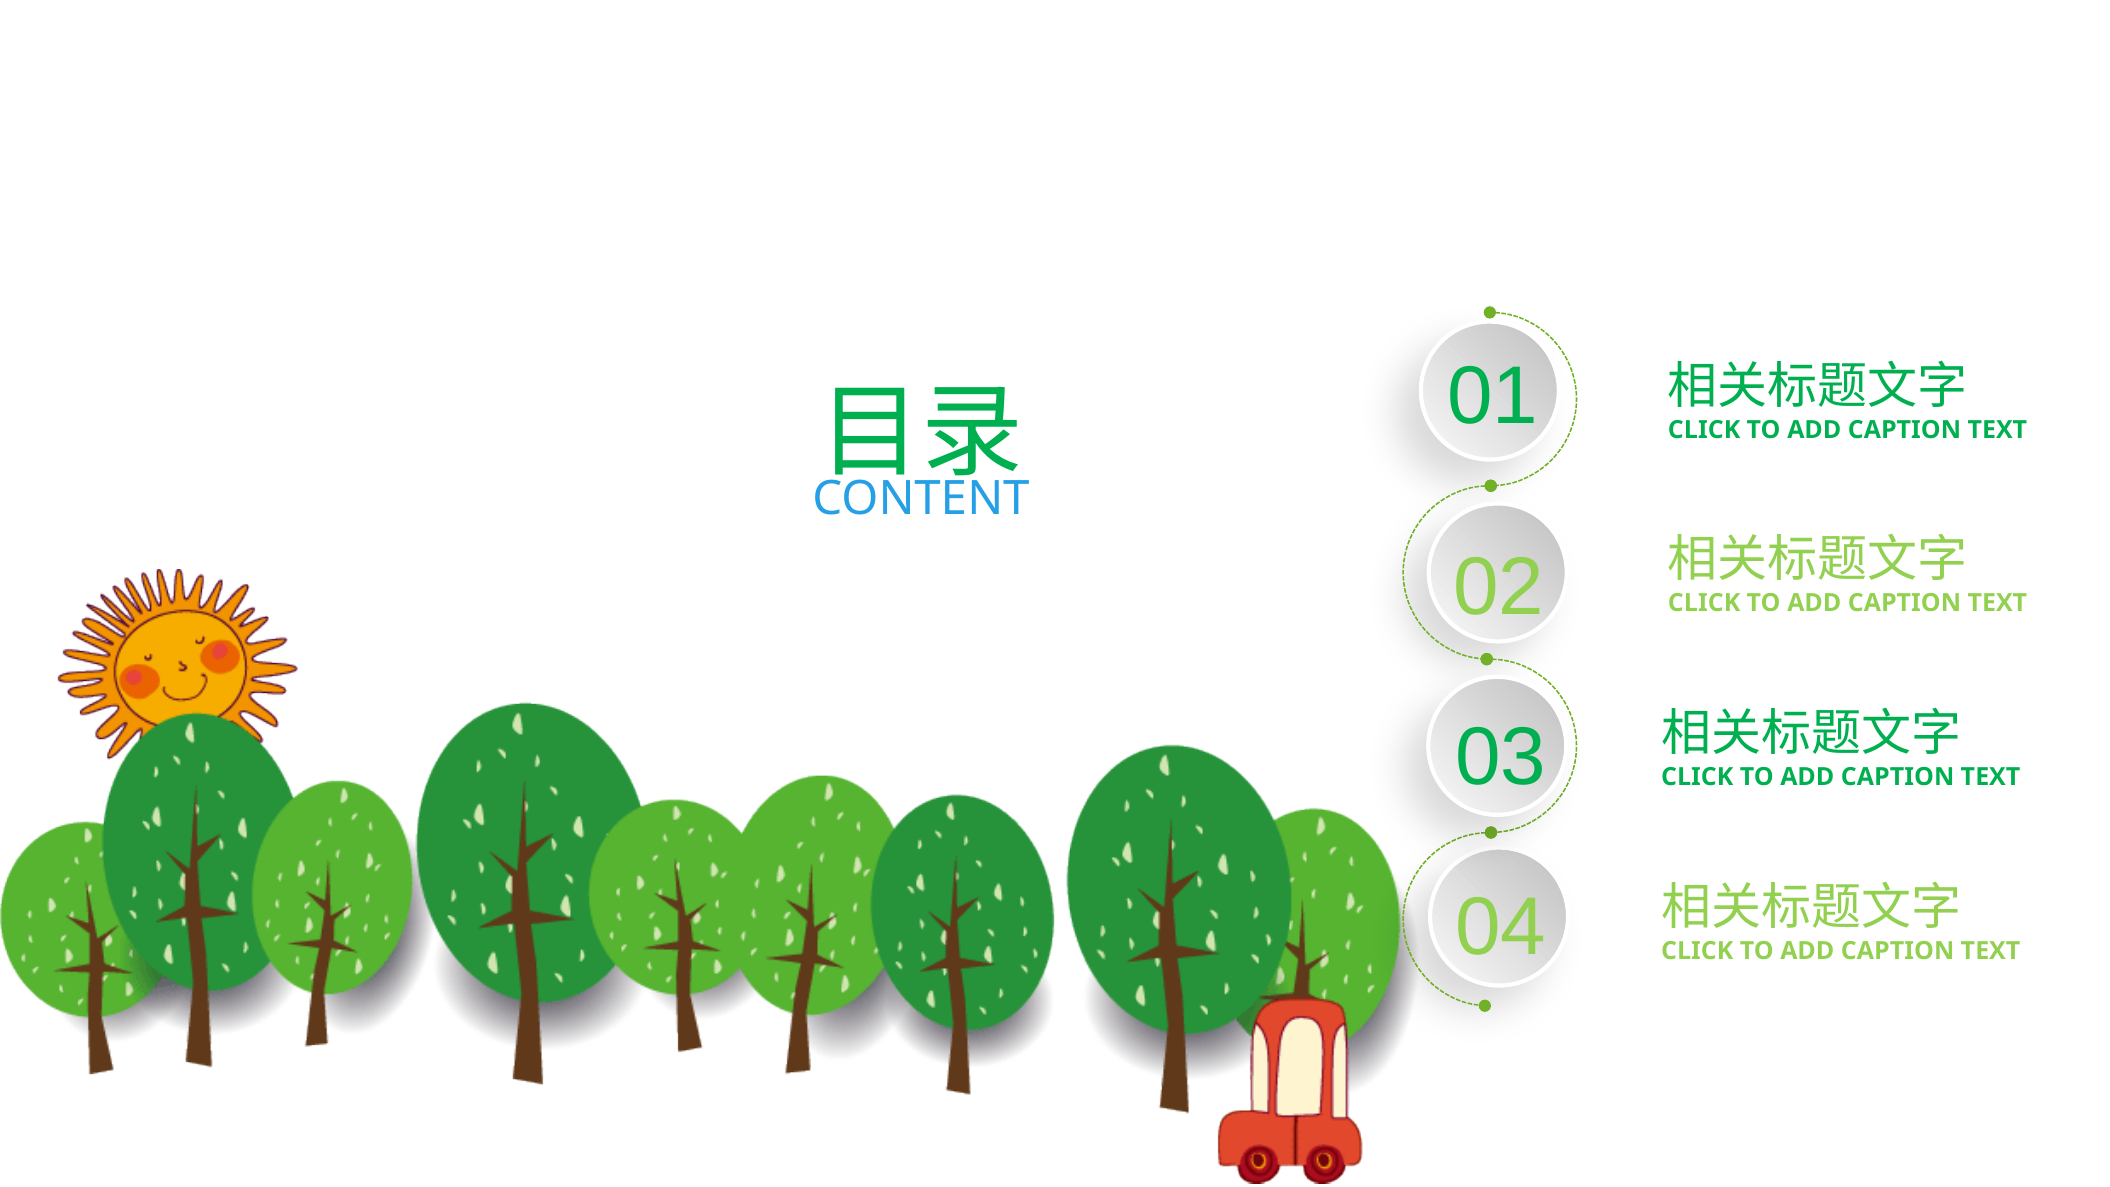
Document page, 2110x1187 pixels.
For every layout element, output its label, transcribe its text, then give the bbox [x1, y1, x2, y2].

text_box 相关标题文字 CLICK TO ADD CAPTION TEXT [1653, 519, 2043, 625]
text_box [787, 263, 1055, 525]
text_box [1403, 312, 1577, 1006]
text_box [1428, 676, 1567, 815]
text_box 相关标题文字 CLICK TO ADD CAPTION TEXT [1653, 345, 2043, 451]
picture [0, 569, 1421, 1184]
text_box 相关标题文字 CLICK TO ADD CAPTION TEXT [1646, 693, 2036, 798]
text_box 相关标题文字 CLICK TO ADD CAPTION TEXT [1646, 866, 2036, 972]
